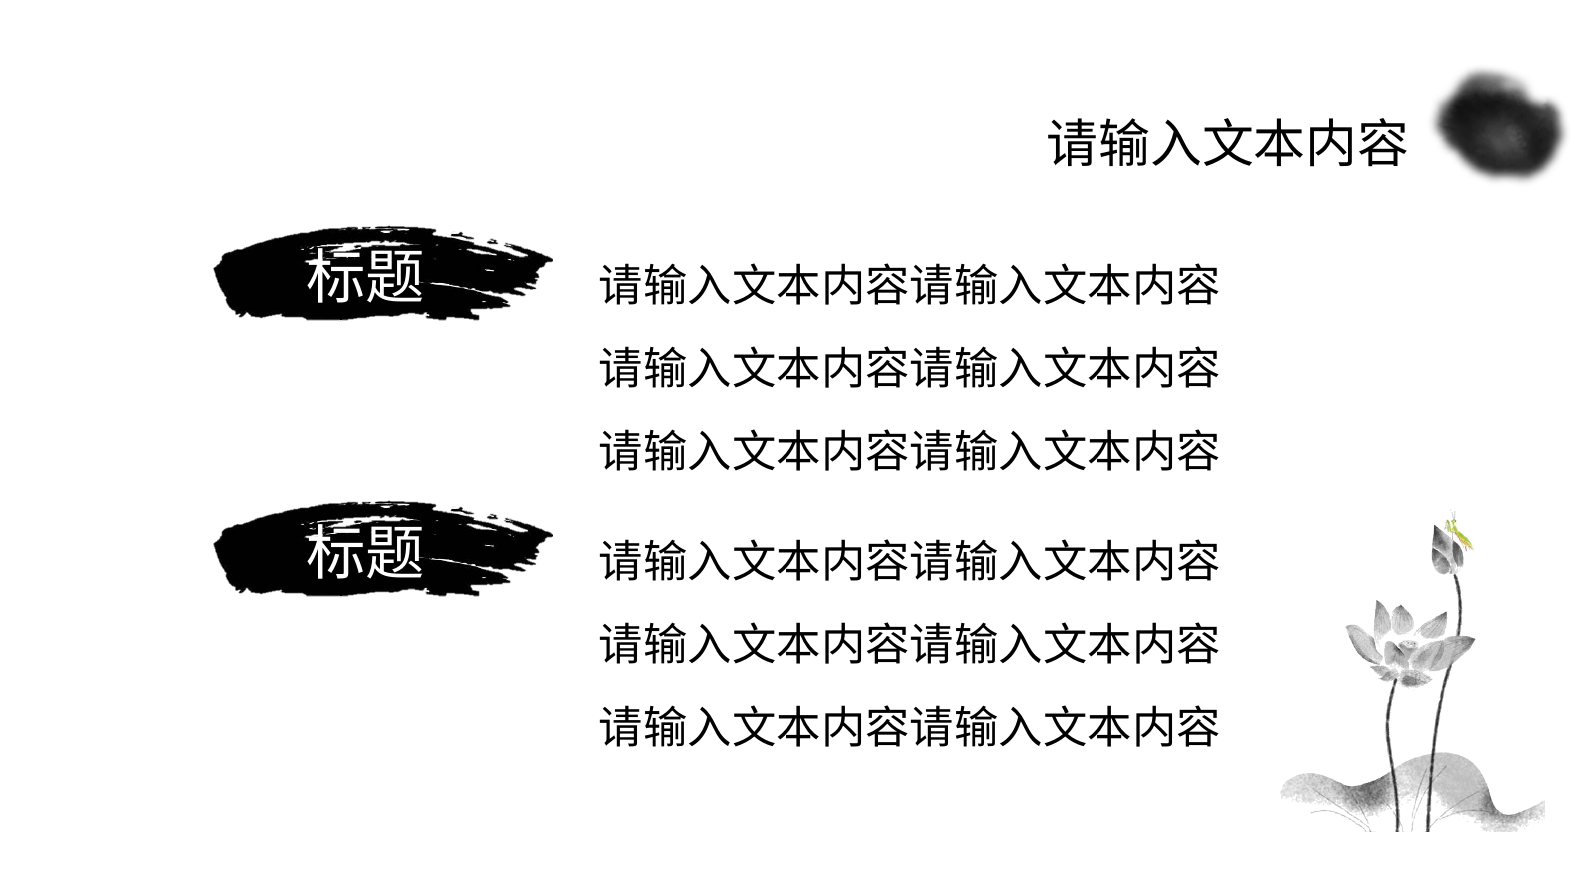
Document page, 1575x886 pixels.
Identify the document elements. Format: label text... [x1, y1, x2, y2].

text_box 请输入文本内容请输入文本内容 [583, 332, 1296, 401]
text_box 请输入文本内容 [1032, 103, 1419, 181]
text_box 请输入文本内容请输入文本内容 [583, 608, 1193, 677]
text_box 请输入文本内容请输入文本内容 [583, 415, 1296, 484]
picture [1419, 61, 1575, 196]
text_box 请输入文本内容请输入文本内容 [583, 250, 1296, 319]
picture [1193, 480, 1545, 832]
text_box 请输入文本内容请输入文本内容 [583, 691, 1193, 760]
picture [211, 497, 556, 604]
text_box 请输入文本内容请输入文本内容 [583, 525, 1193, 594]
picture [211, 222, 556, 328]
